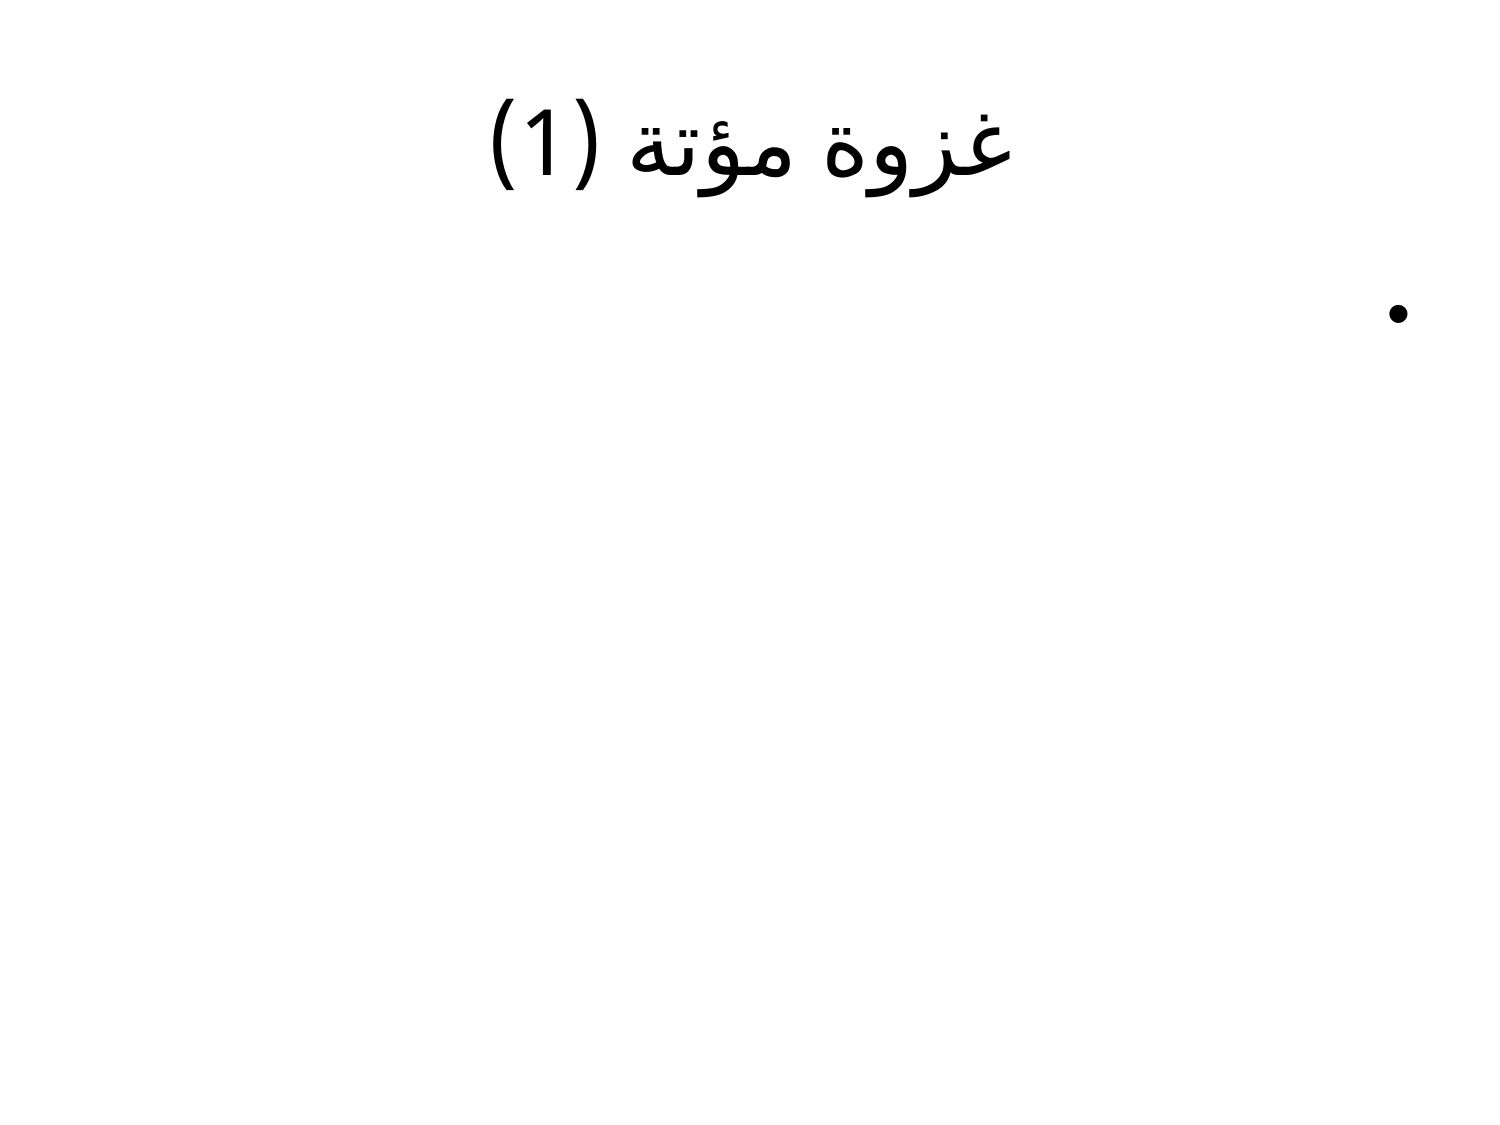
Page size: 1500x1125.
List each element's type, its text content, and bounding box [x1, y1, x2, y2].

list https://www.youtube.com/watch?v=QDMjWrkP0Xg&list=PLeQDoVuuYY2Uno_ET5eeYg65AJ6q-fKB3 [75, 262, 1425, 1005]
title غزوة مؤتة (1) [75, 45, 1425, 233]
